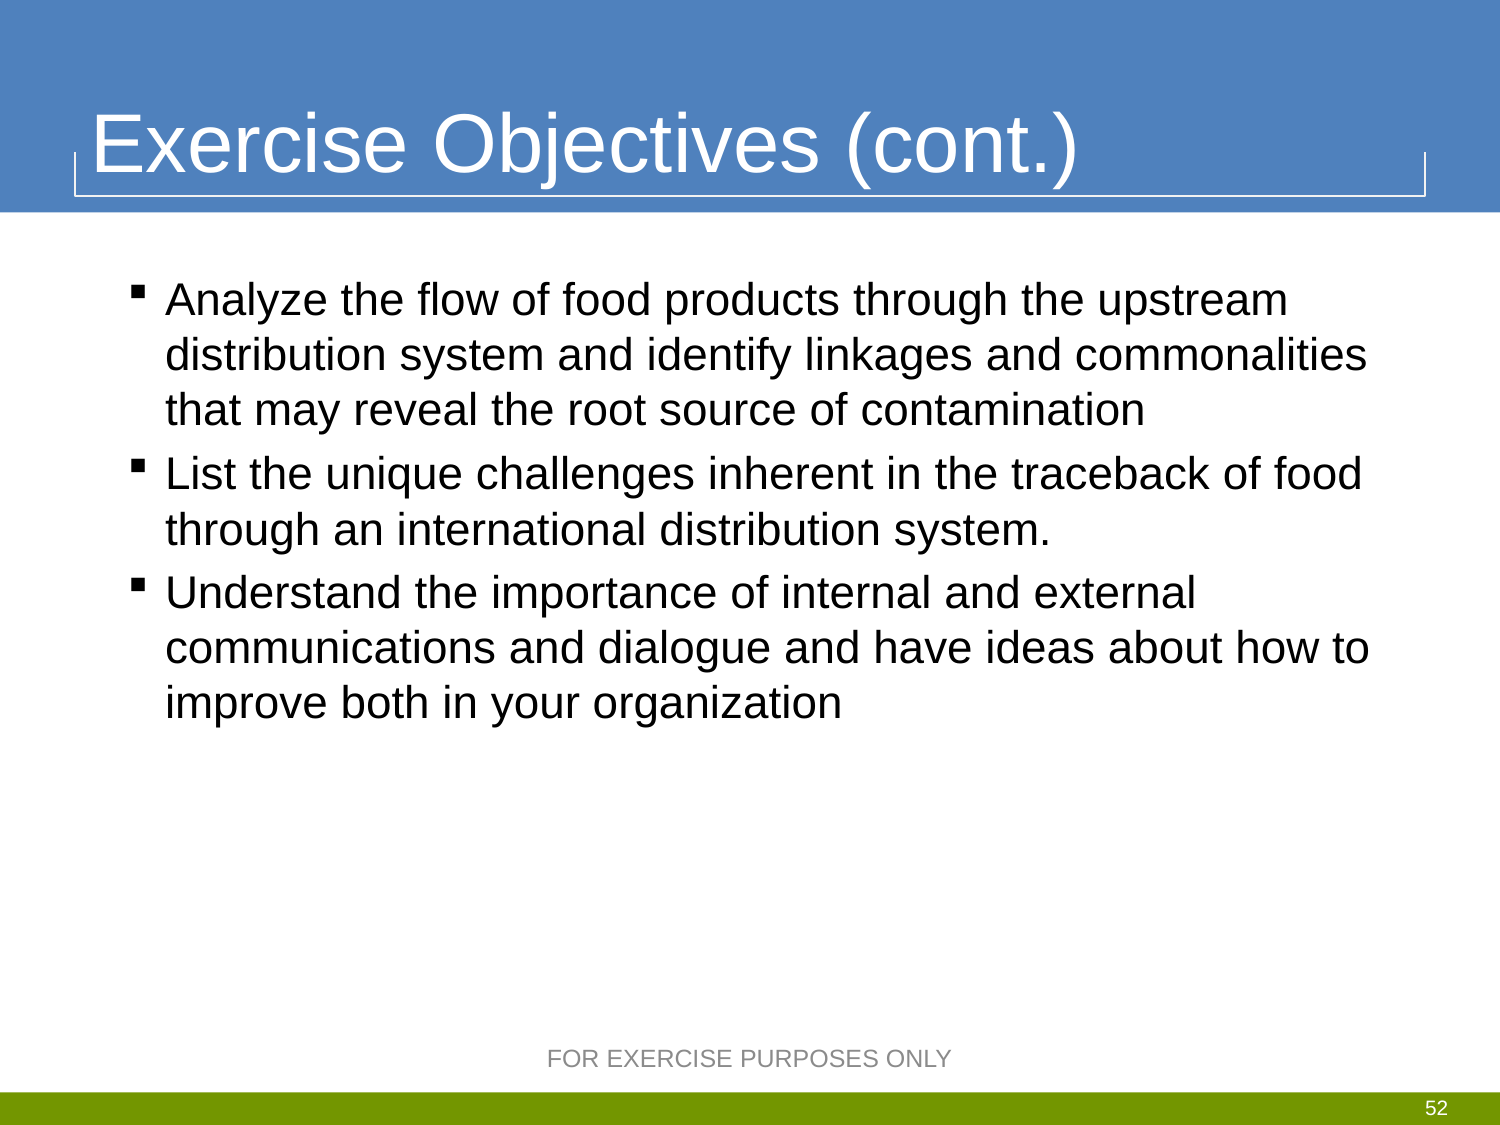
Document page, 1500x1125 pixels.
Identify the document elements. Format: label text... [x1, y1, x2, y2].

title Exercise Objectives (cont.) [74, 44, 1426, 233]
footer FOR EXERCISE PURPOSES ONLY [512, 1042, 988, 1103]
list Analyze the flow of food products through the upstream distribution system and identify linkages and commonalities that may reveal the root source of contamination List the unique challenges inherent in the traceback of food through an international distribution system. Understand the importance of internal and external communications and dialogue and have ideas about how to improve both in your organization [74, 262, 1426, 1006]
